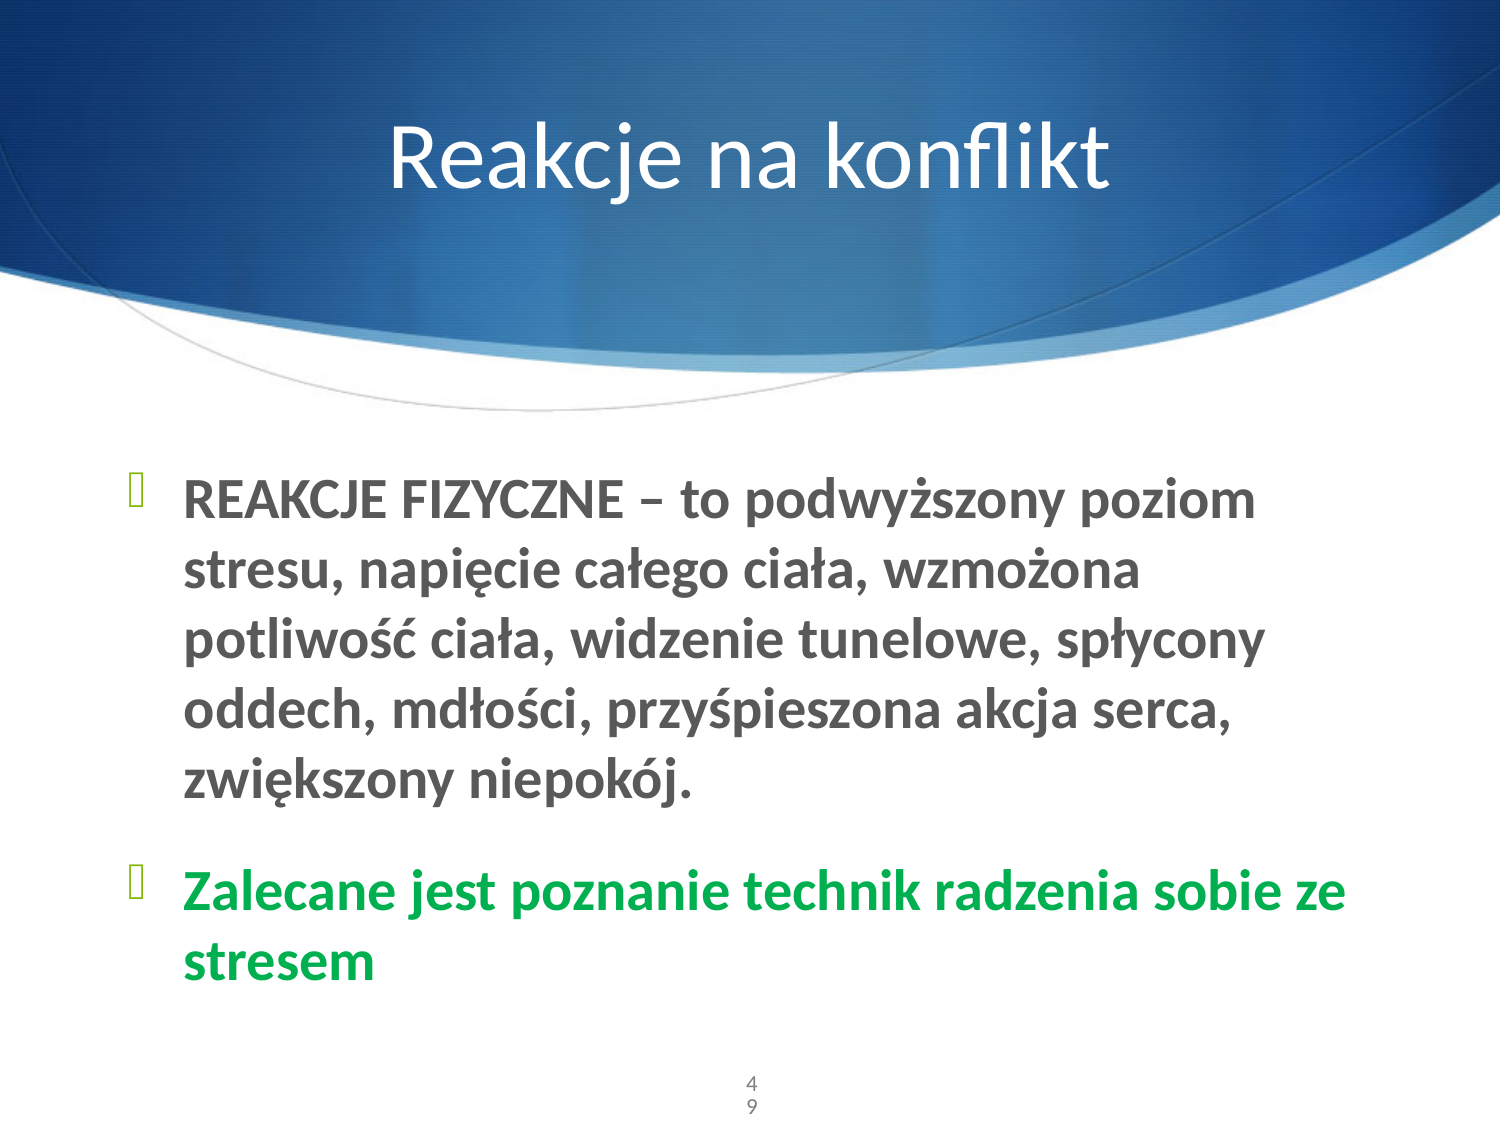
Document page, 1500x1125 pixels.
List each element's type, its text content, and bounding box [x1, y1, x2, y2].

picture [0, 0, 1500, 1125]
slide_number 49 [730, 1062, 769, 1103]
list REAKCJE FIZYCZNE – to podwyższony poziom stresu, napięcie całego ciała, wzmożona potliwość ciała, widzenie tunelowe, spłycony oddech, mdłości, przyśpieszona akcja serca, zwiększony niepokój. Zalecane jest poznanie technik radzenia sobie ze stresem [121, 454, 1379, 991]
title Reakcje na konflikt [75, 0, 1425, 301]
